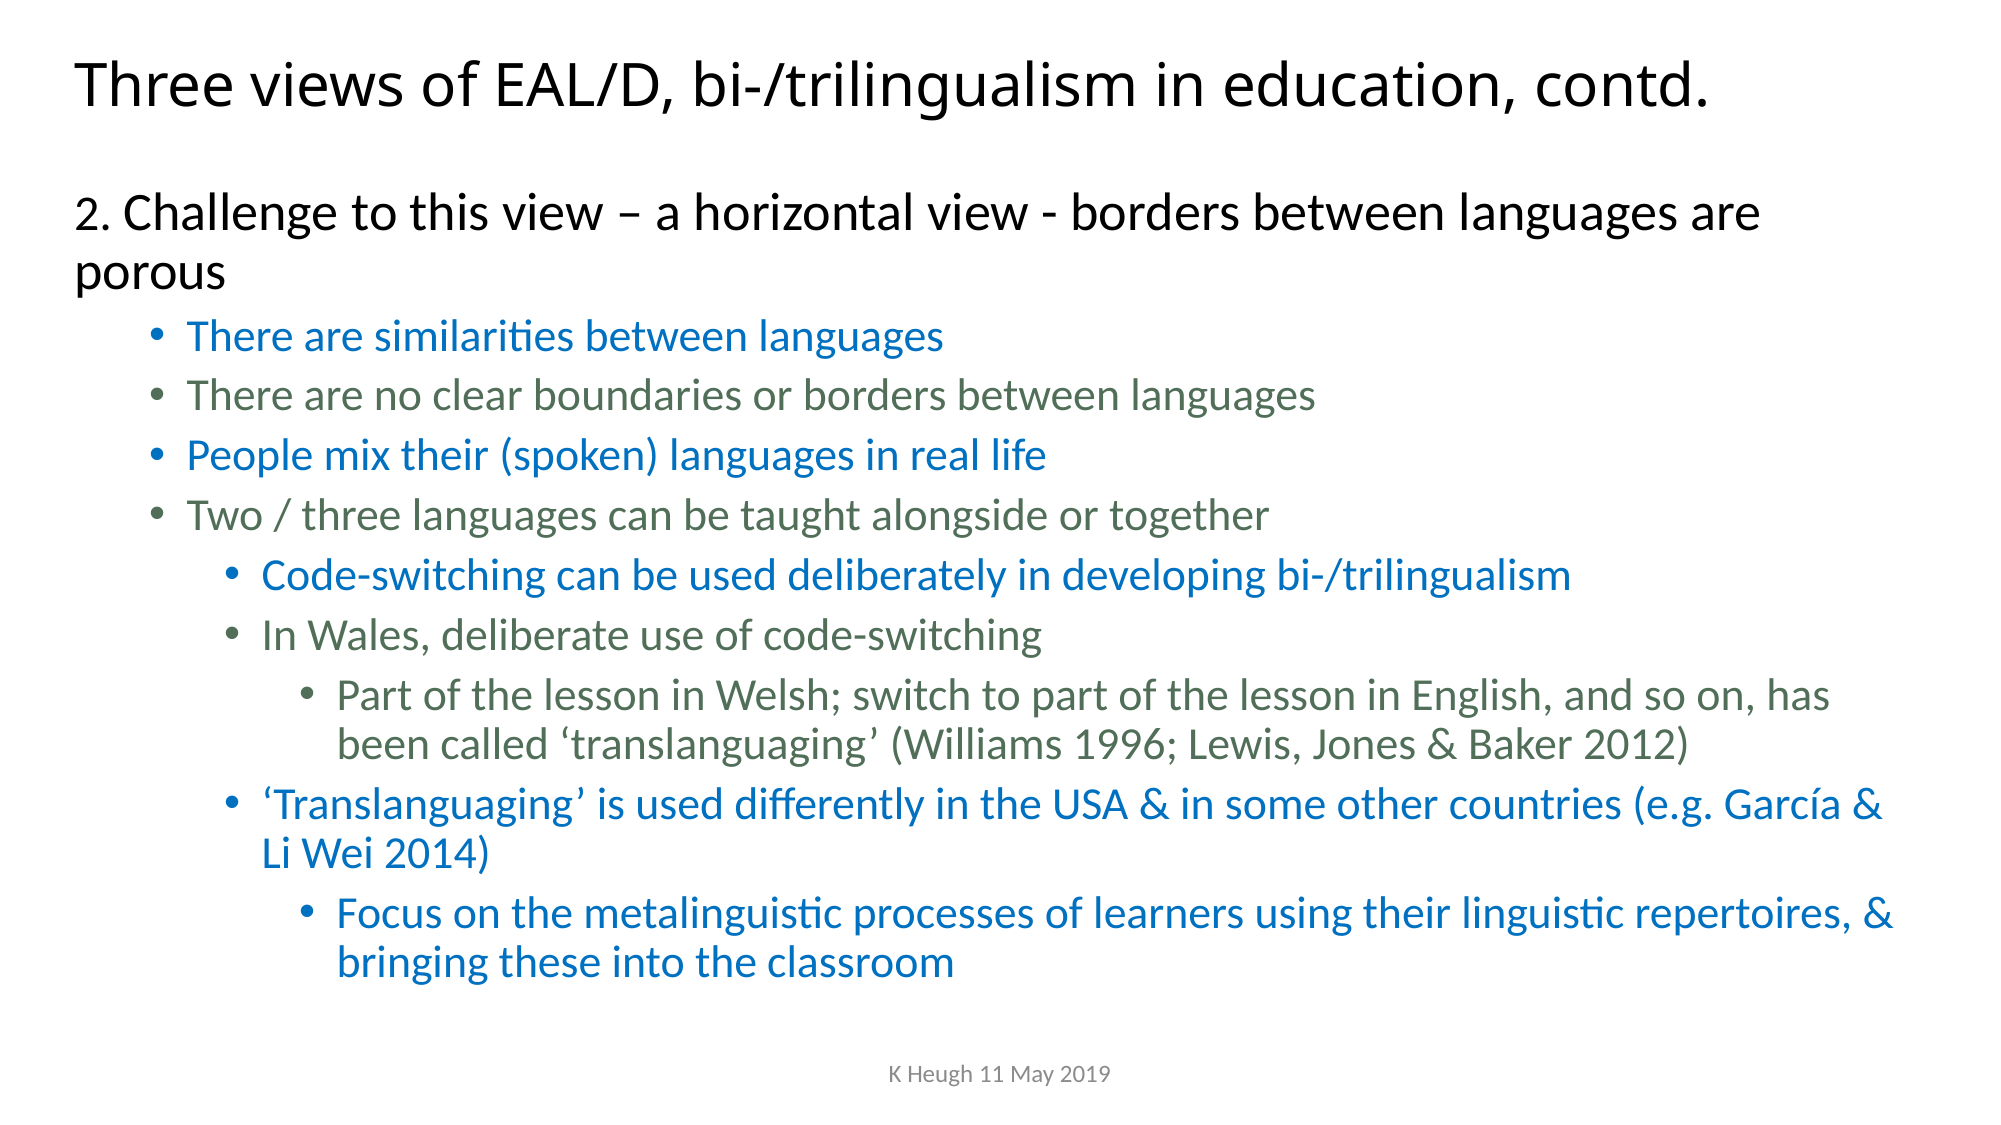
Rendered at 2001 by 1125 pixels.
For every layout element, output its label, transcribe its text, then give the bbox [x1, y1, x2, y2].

list 2. Challenge to this view – a horizontal view - borders between languages are porous There are similarities between languages There are no clear boundaries or borders between languages People mix their (spoken) languages in real life Two / three languages can be taught alongside or together Code-switching can be used deliberately in developing bi-/trilingualism In Wales, deliberate use of code-switching Part of the lesson in Welsh; switch to part of the lesson in English, and so on, has been called ‘translanguaging’ (Williams 1996; Lewis, Jones & Baker 2012) ‘Translanguaging’ is used differently in the USA & in some other countries (e.g. García & Li Wei 2014) Focus on the metalinguistic processes of learners using their linguistic repertoires, & bringing these into the classroom [59, 176, 1925, 1125]
footer K Heugh 11 May 2019 [662, 1042, 1338, 1103]
title Three views of EAL/D, bi-/trilingualism in education, contd. [59, 26, 1945, 148]
